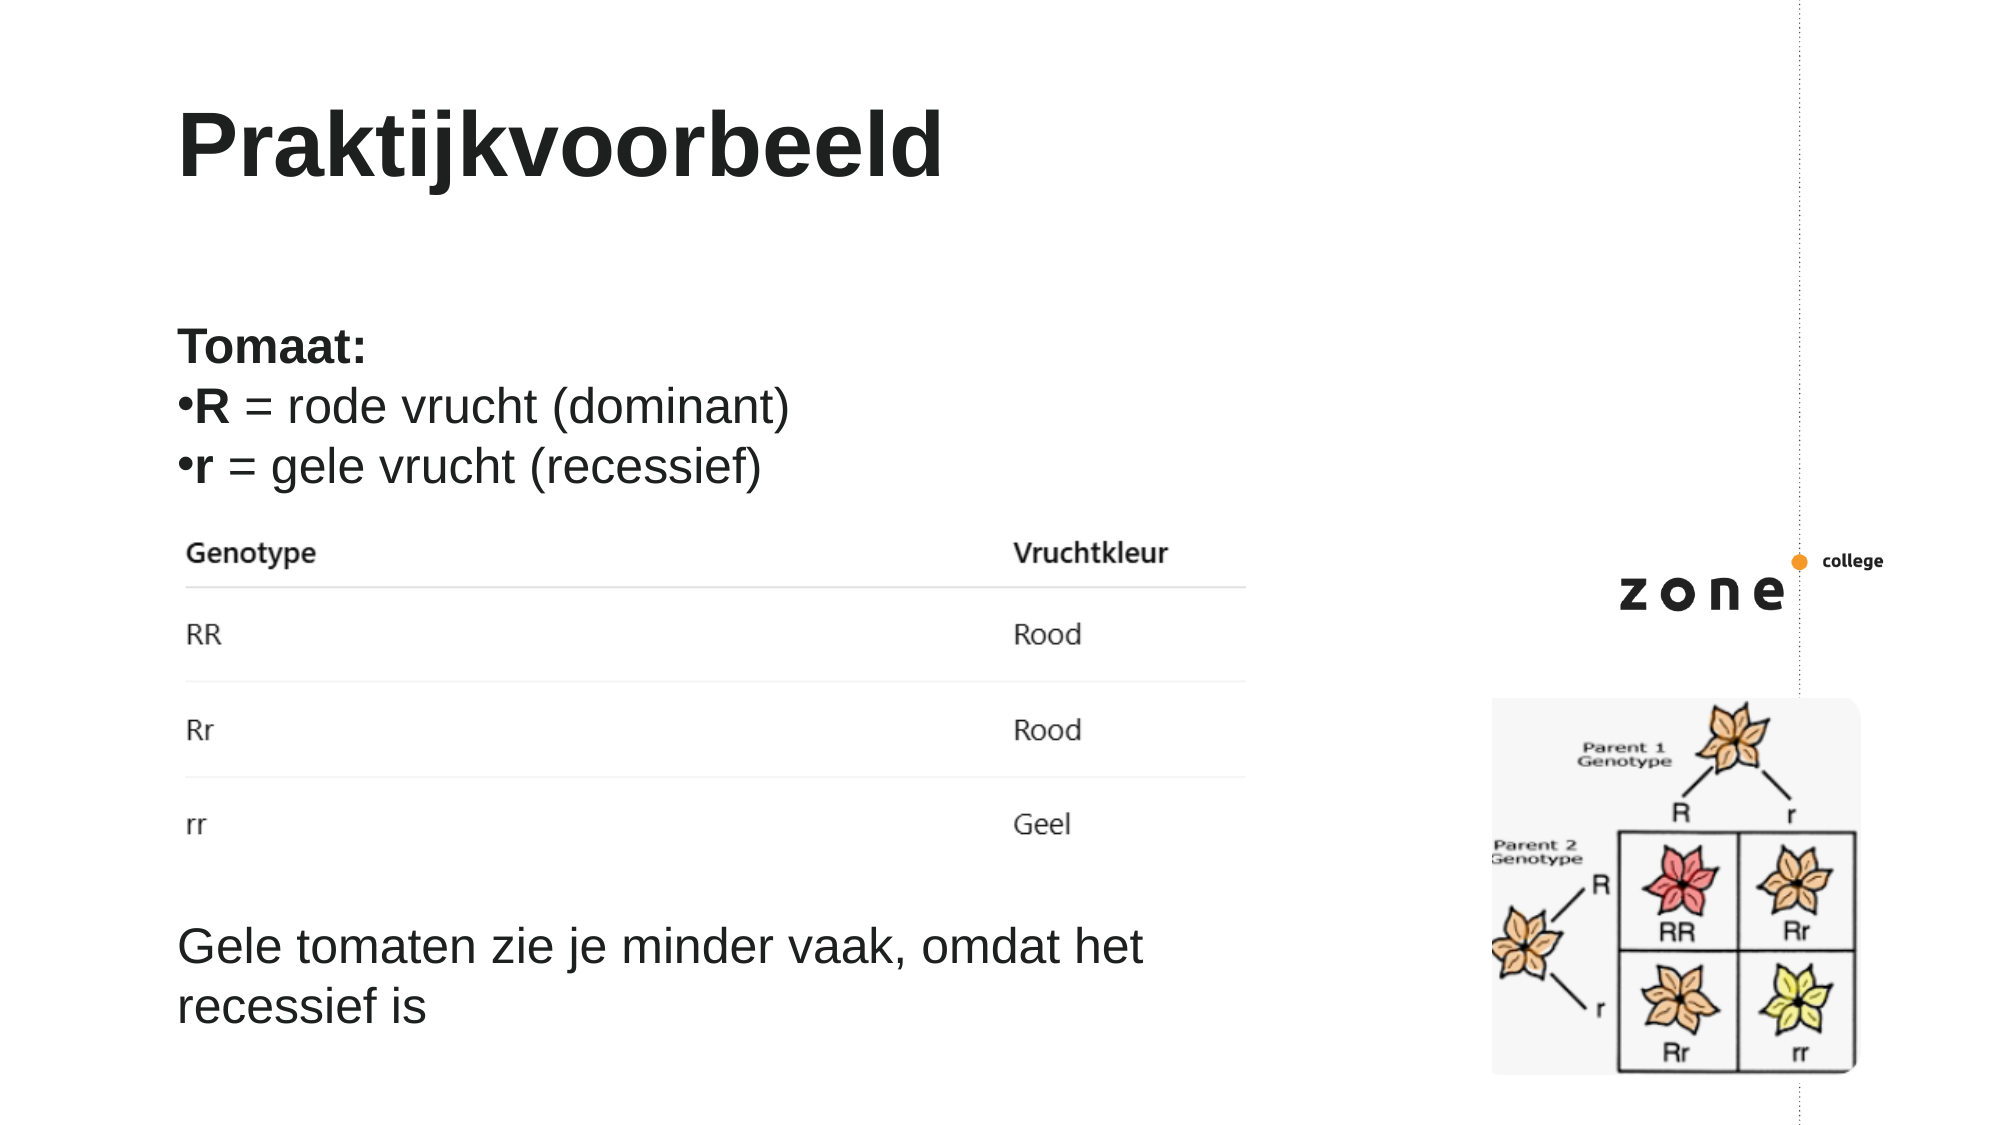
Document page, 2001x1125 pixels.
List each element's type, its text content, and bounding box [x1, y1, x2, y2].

picture [139, 513, 1246, 891]
picture [1492, 0, 2001, 1125]
list Tomaat: R = rode vrucht (dominant) r = gele vrucht (recessief) Gele tomaten zie je minder vaak, omdat het recessief is [177, 313, 1269, 1091]
title Praktijkvoorbeeld [177, 97, 1471, 261]
